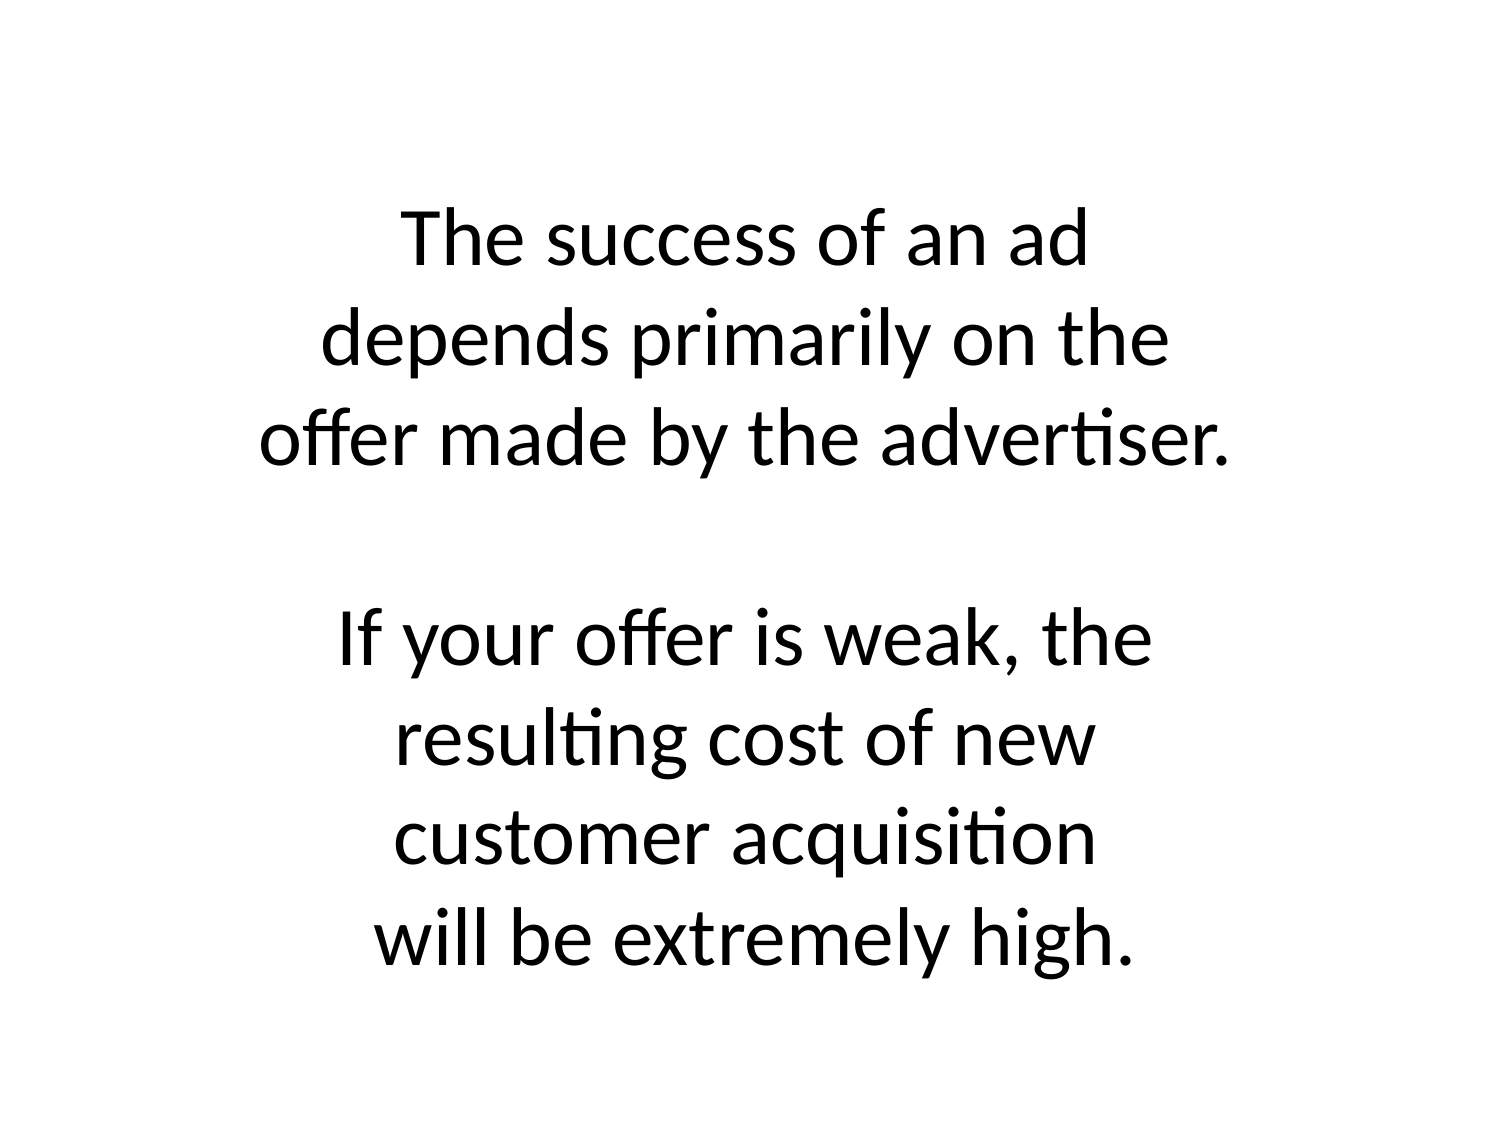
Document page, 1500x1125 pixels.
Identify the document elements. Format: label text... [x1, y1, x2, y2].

text_box The success of an ad depends primarily on the offer made by the advertiser. If your offer is weak, the resulting cost of new customer acquisition will be extremely high. [33, 174, 1478, 990]
